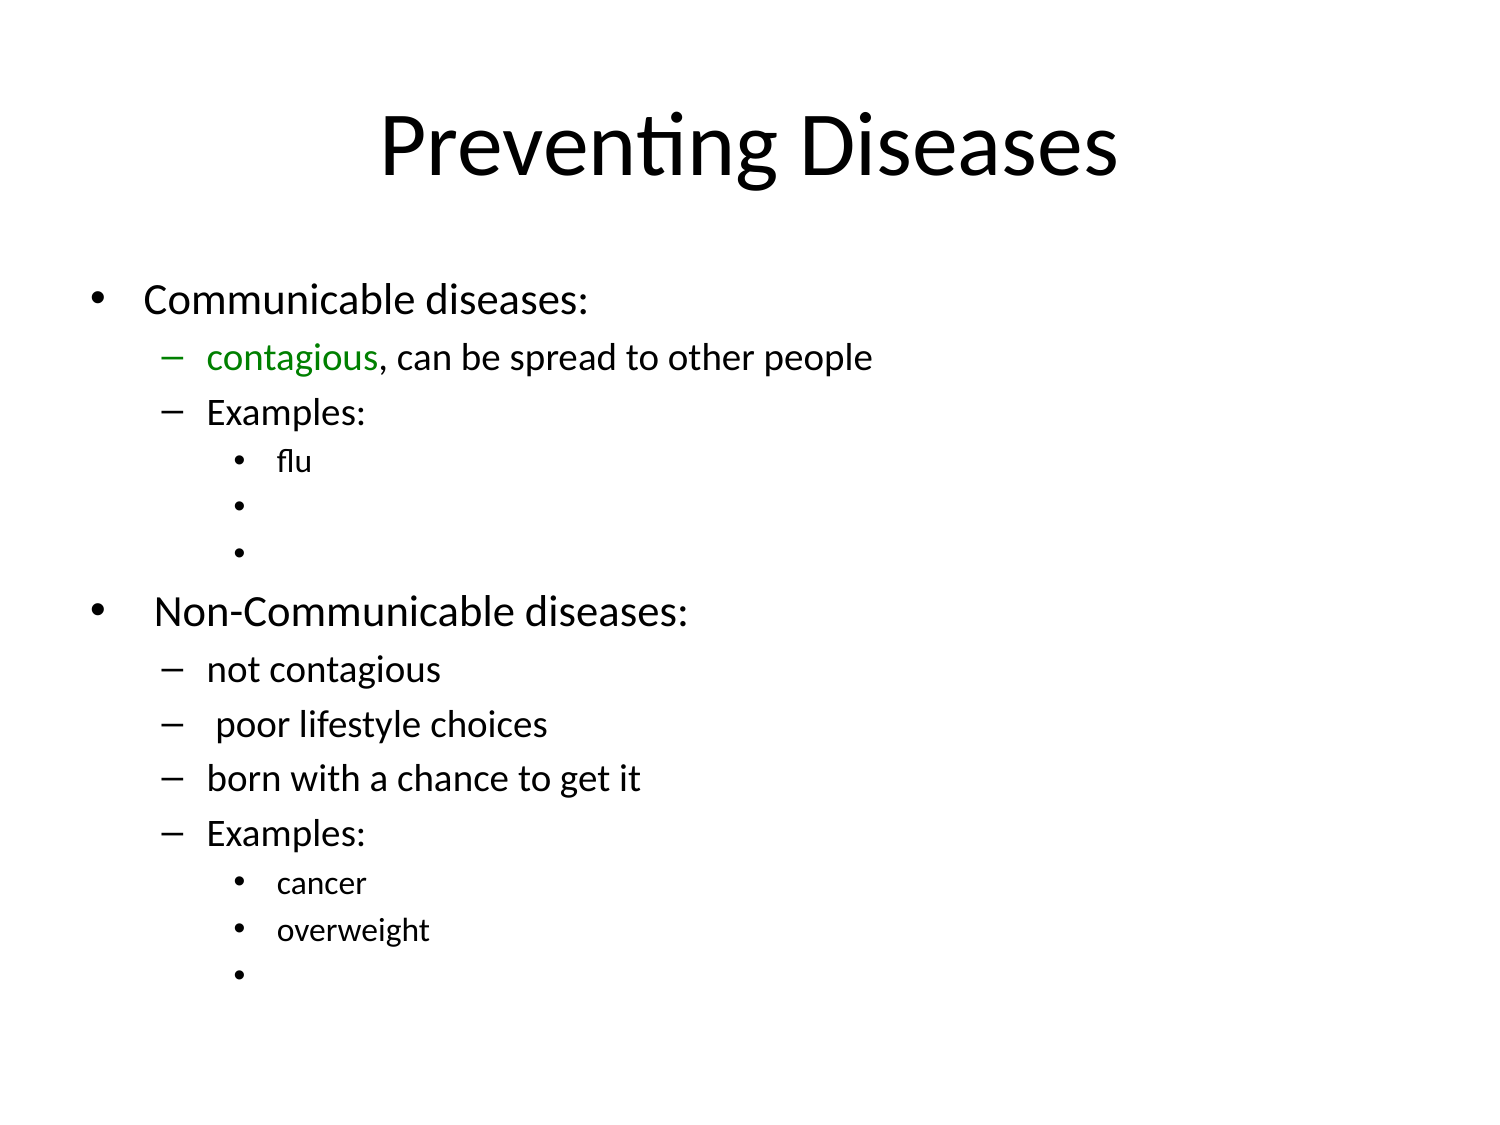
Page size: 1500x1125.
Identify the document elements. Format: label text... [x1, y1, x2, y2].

title Preventing Diseases [75, 45, 1425, 233]
list Communicable diseases: contagious, can be spread to other people Examples: flu Non-Communicable diseases: not contagious poor lifestyle choices born with a chance to get it Examples: cancer overweight [75, 262, 1425, 1005]
